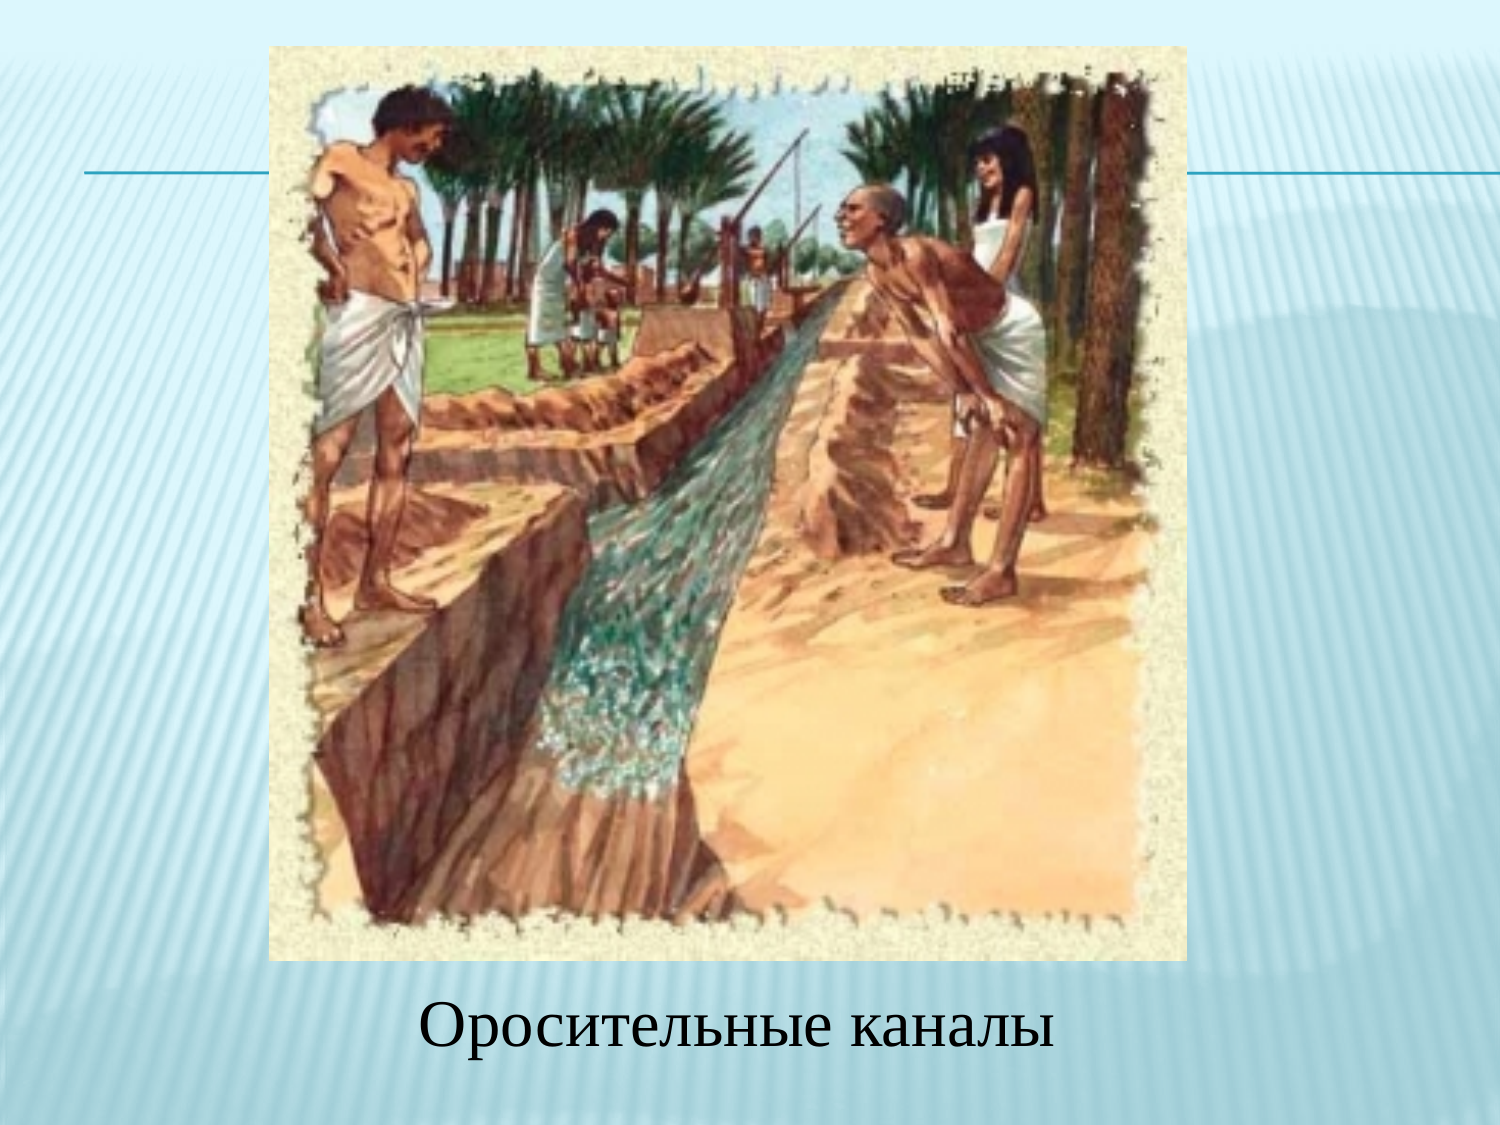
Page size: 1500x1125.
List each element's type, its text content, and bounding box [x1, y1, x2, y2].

list Оросительные каналы [0, 972, 1475, 1068]
picture [269, 46, 1187, 962]
